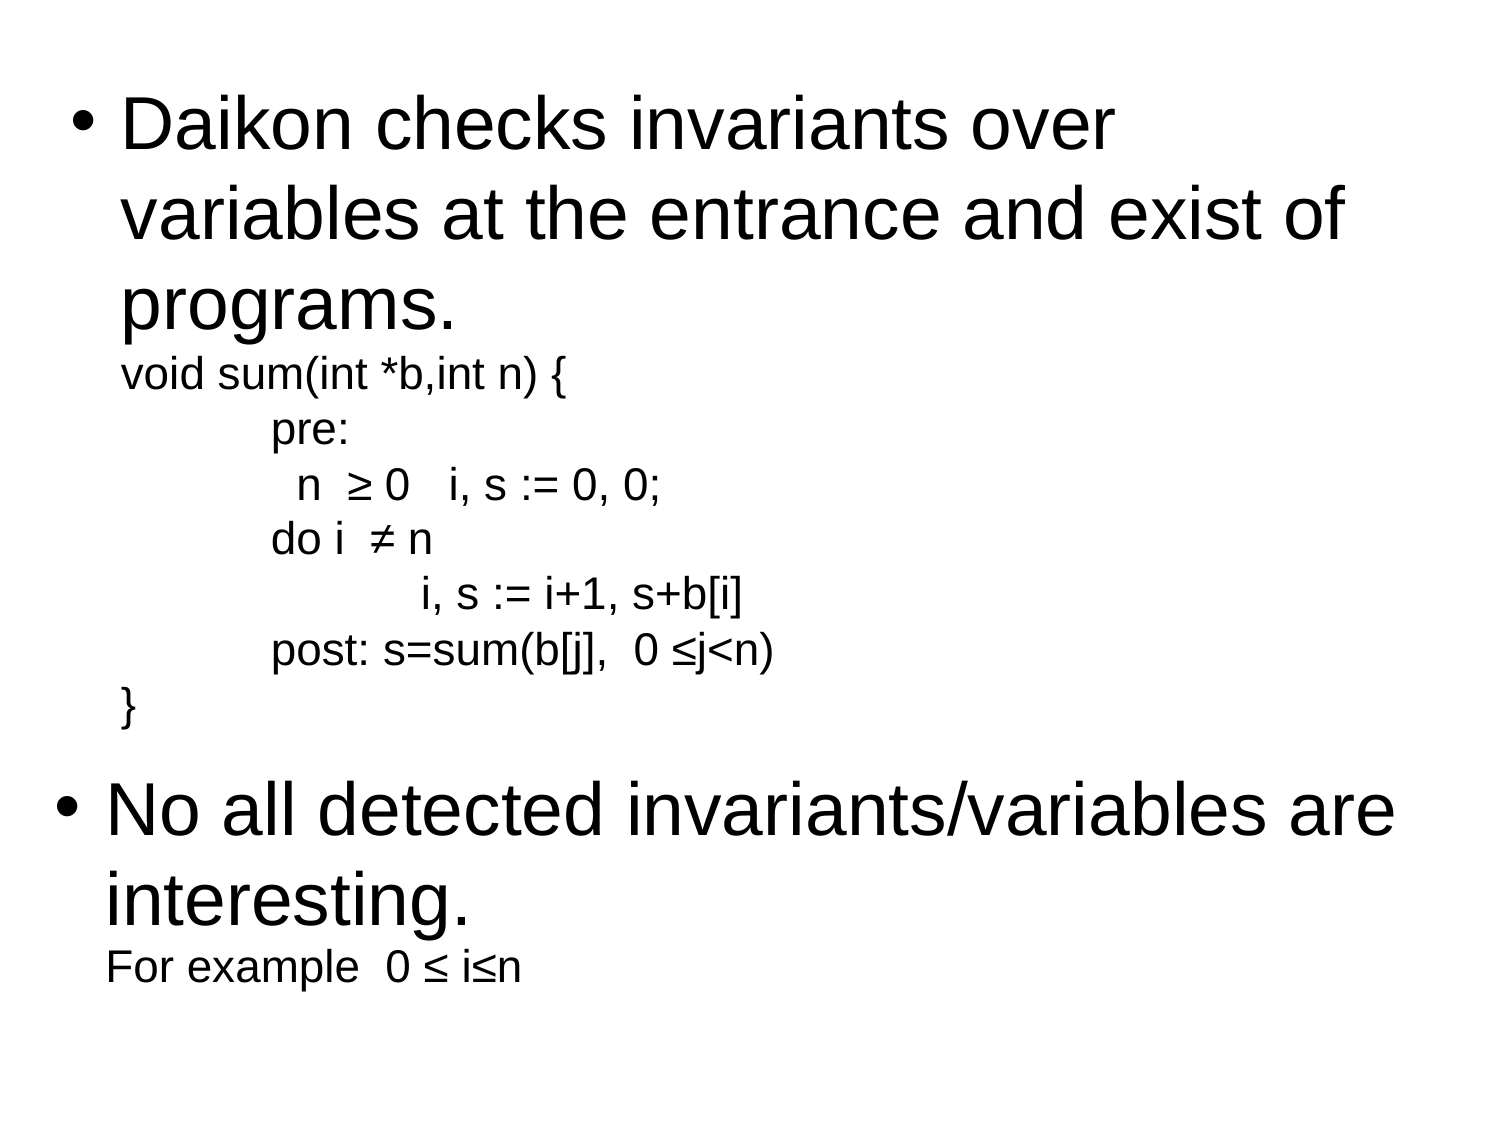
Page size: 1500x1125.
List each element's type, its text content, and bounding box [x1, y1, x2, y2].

text_box No all detected invariants/variables are interesting. For example 0 ≤ i≤n [41, 753, 1486, 1125]
text_box Daikon checks invariants over variables at the entrance and exist of programs. void sum(int *b,int n) { pre: n ≥ 0 i, s := 0, 0; do i ≠ n i, s := i+1, s+b[i] post: s=sum(b[j], 0 ≤j<n) } [56, 67, 1385, 753]
